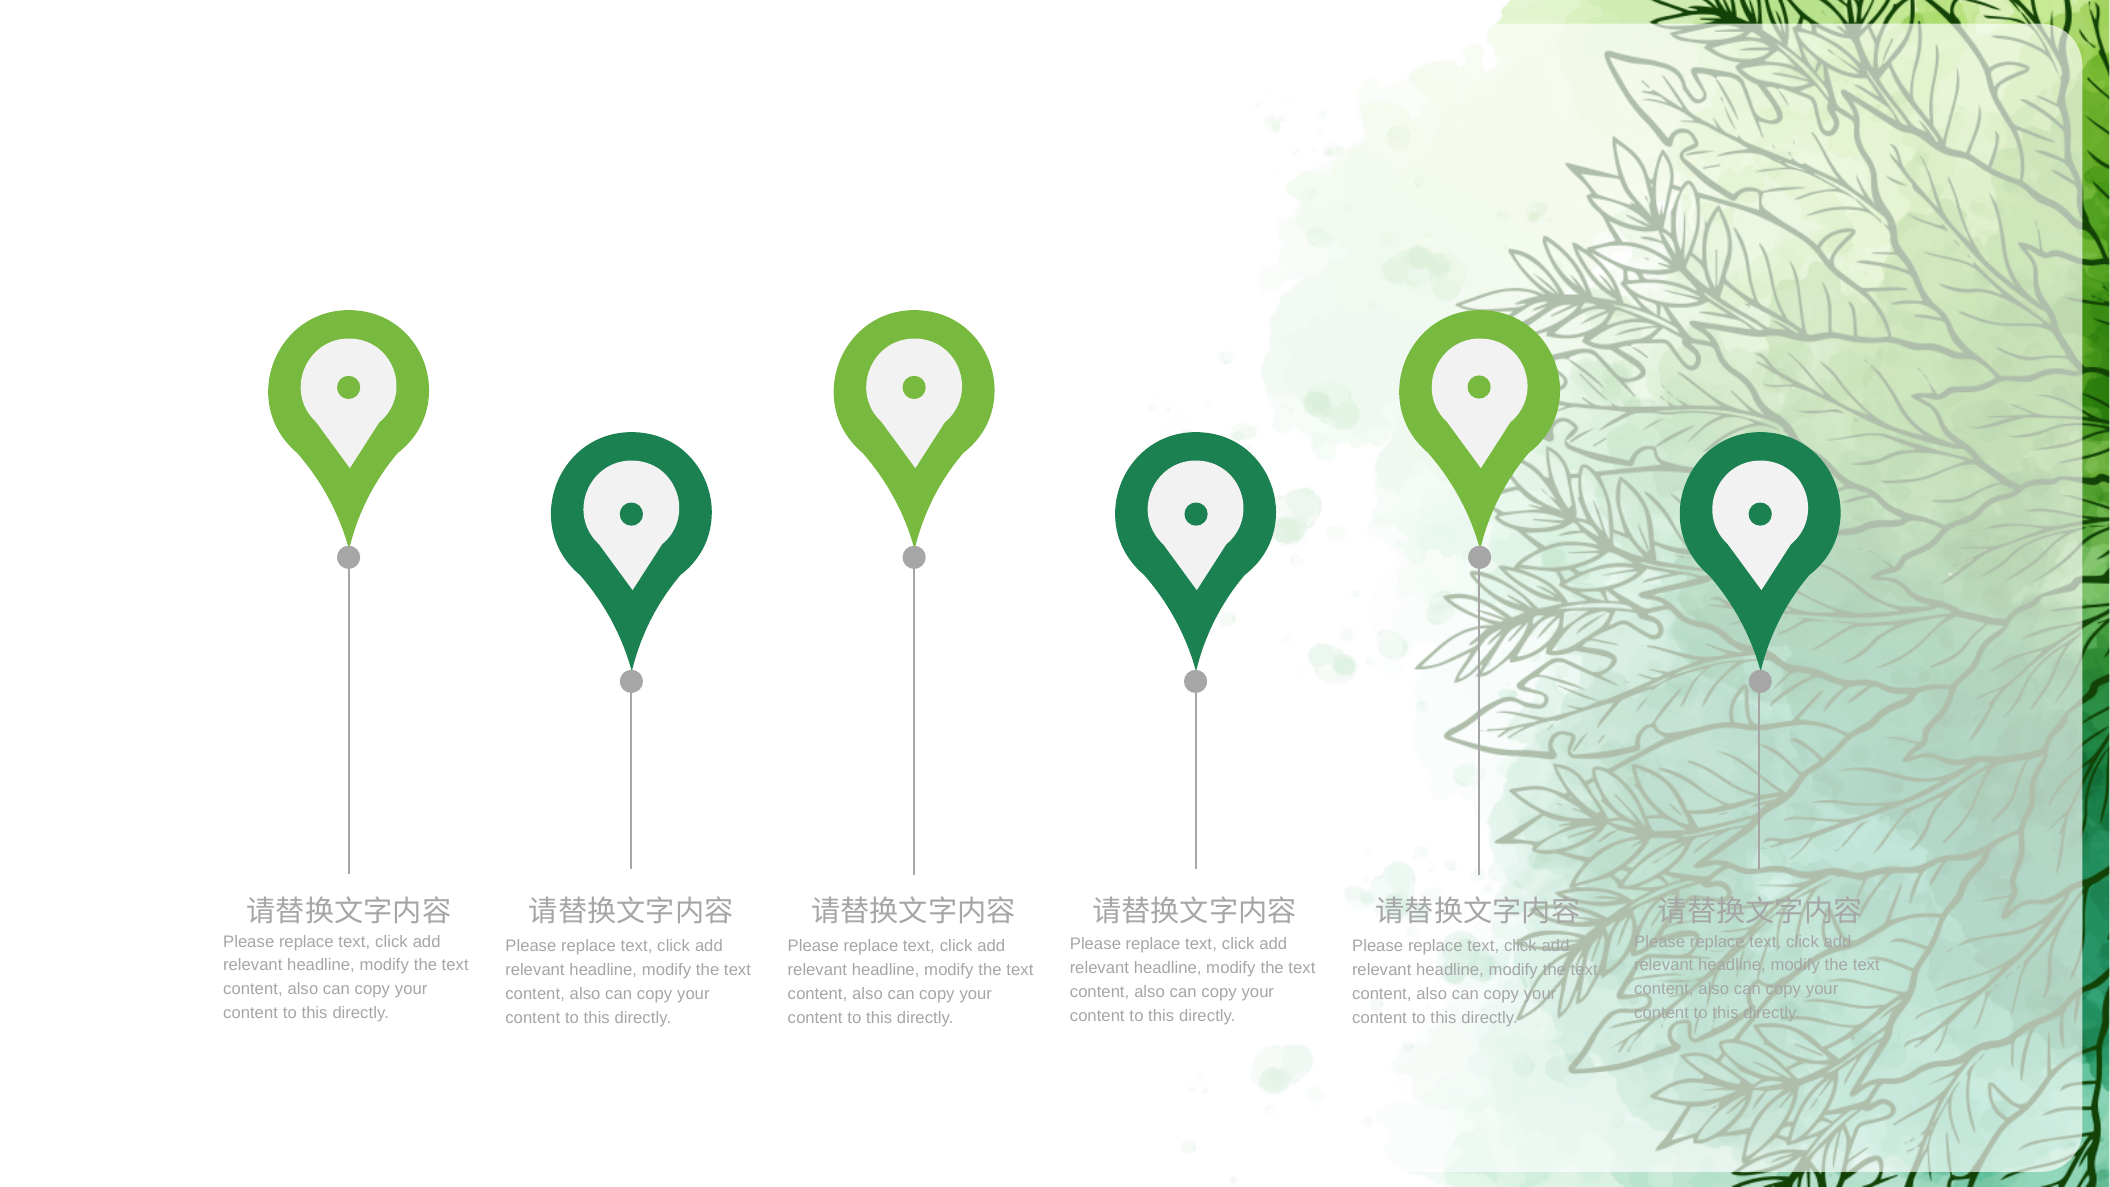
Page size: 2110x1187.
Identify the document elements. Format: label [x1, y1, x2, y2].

text_box [787, 310, 1040, 1027]
text_box [505, 432, 758, 1027]
text_box [223, 310, 475, 1022]
picture [0, 0, 2110, 1187]
text_box [1634, 432, 1887, 1022]
text_box [1069, 432, 1322, 1024]
text_box [1351, 310, 1604, 1027]
